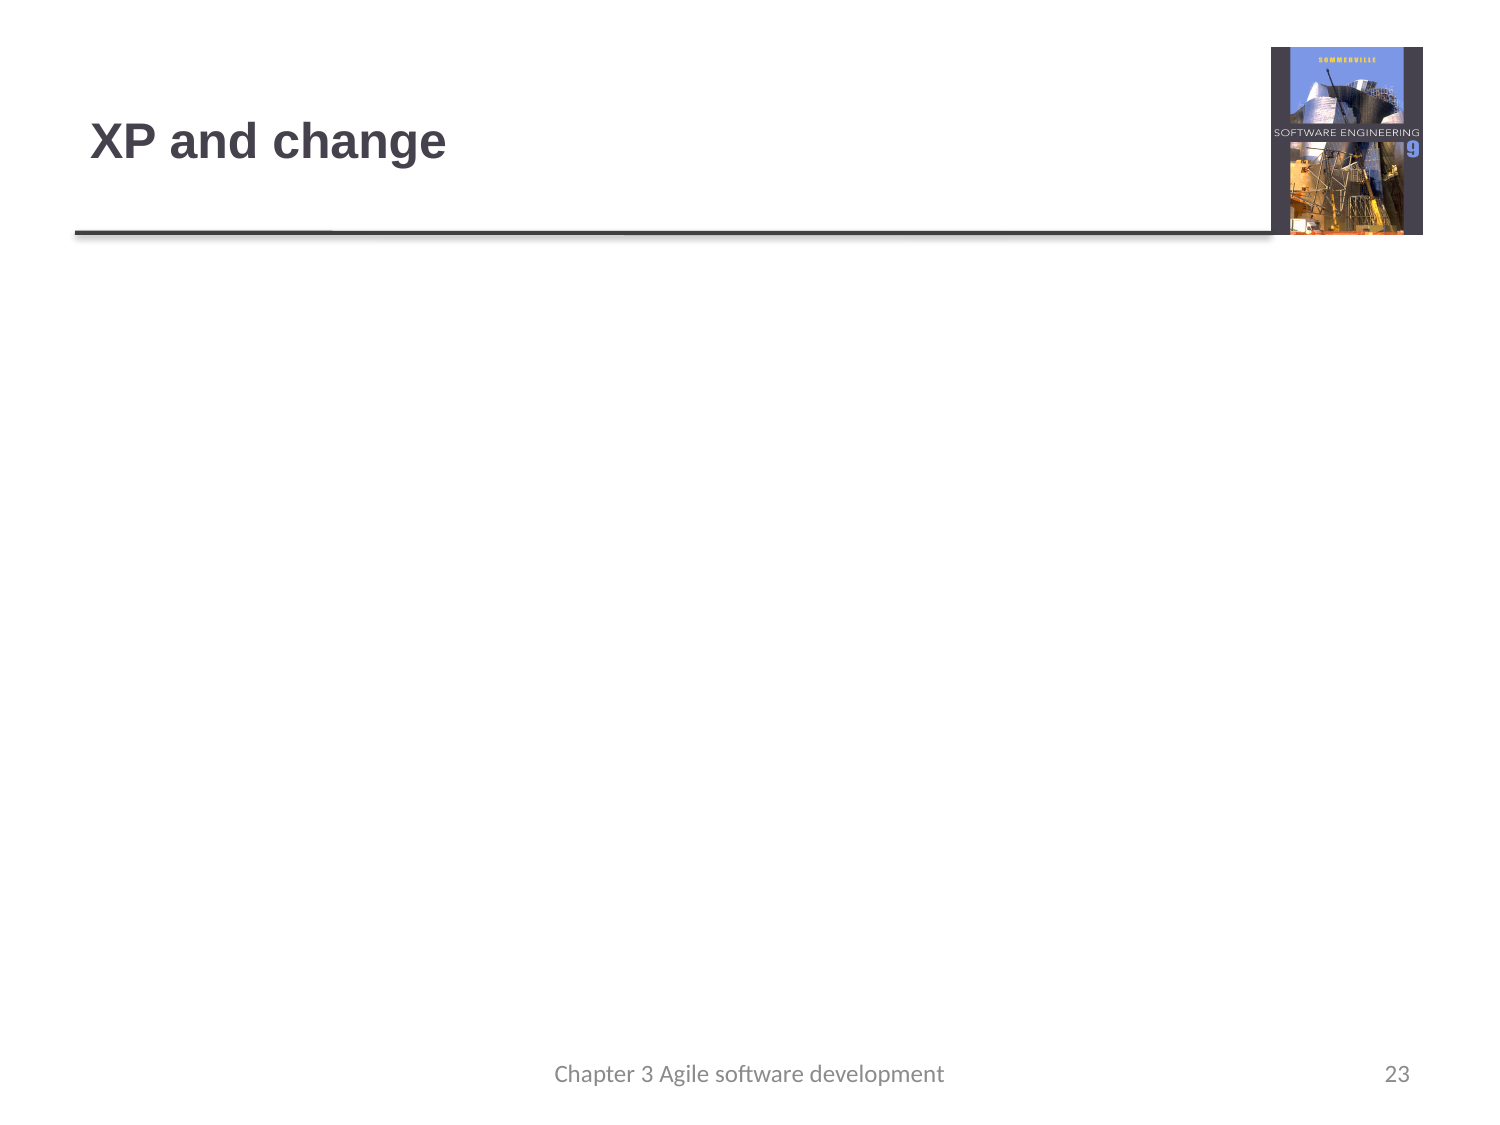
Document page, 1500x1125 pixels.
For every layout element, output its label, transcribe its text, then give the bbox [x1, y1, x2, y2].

slide_number 23 [1074, 1042, 1425, 1103]
footer Chapter 3 Agile software development [512, 1042, 988, 1103]
picture [1272, 47, 1423, 235]
title XP and change [74, 44, 1272, 233]
